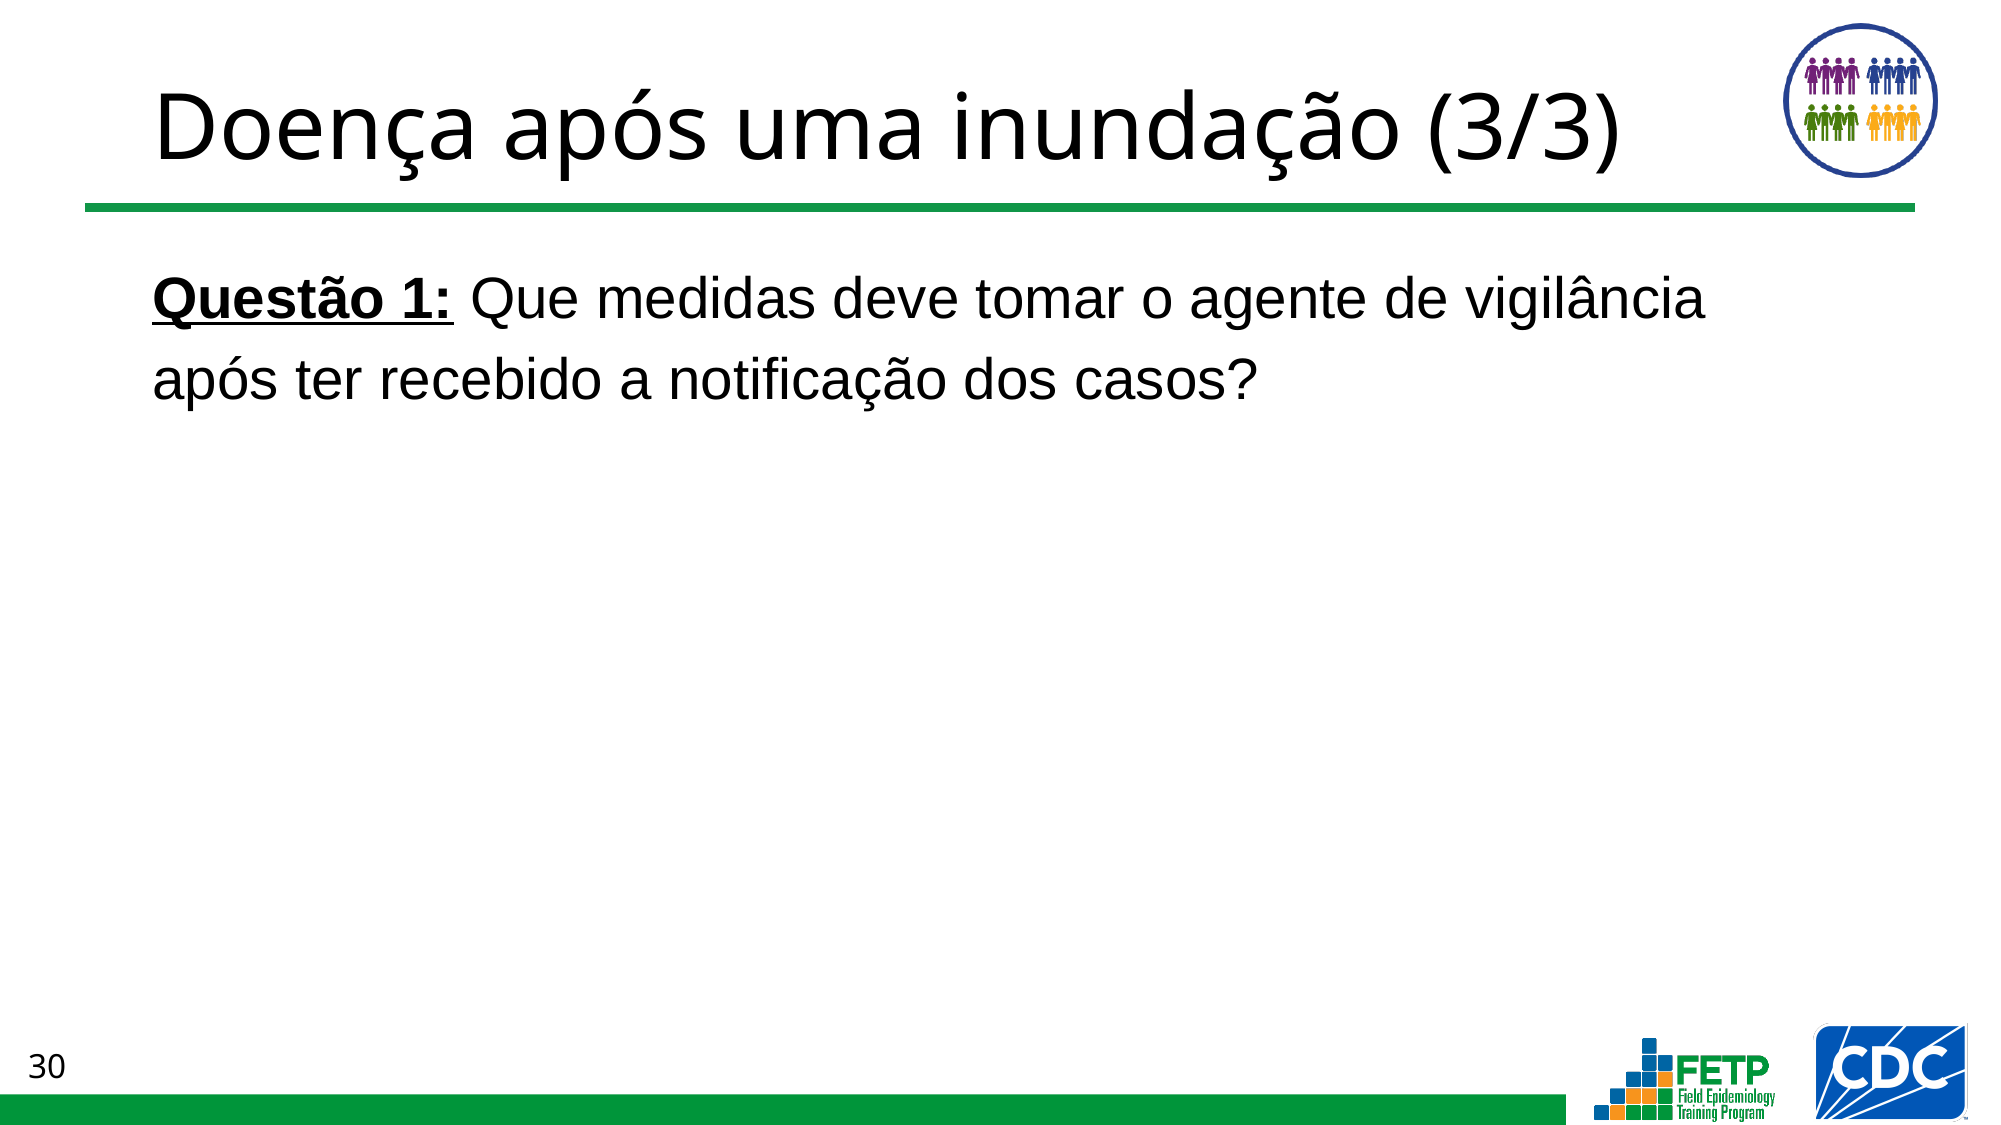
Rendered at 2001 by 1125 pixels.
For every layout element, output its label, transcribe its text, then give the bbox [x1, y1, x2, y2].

title Doença após uma inundação (3/3) [137, 73, 1738, 205]
picture [1783, 23, 1938, 178]
picture [1813, 1023, 1968, 1122]
list Questão 1: Que medidas deve tomar o agente de vigilância após ter recebido a notificação dos casos? [137, 242, 1863, 1004]
picture [1594, 1038, 1775, 1122]
